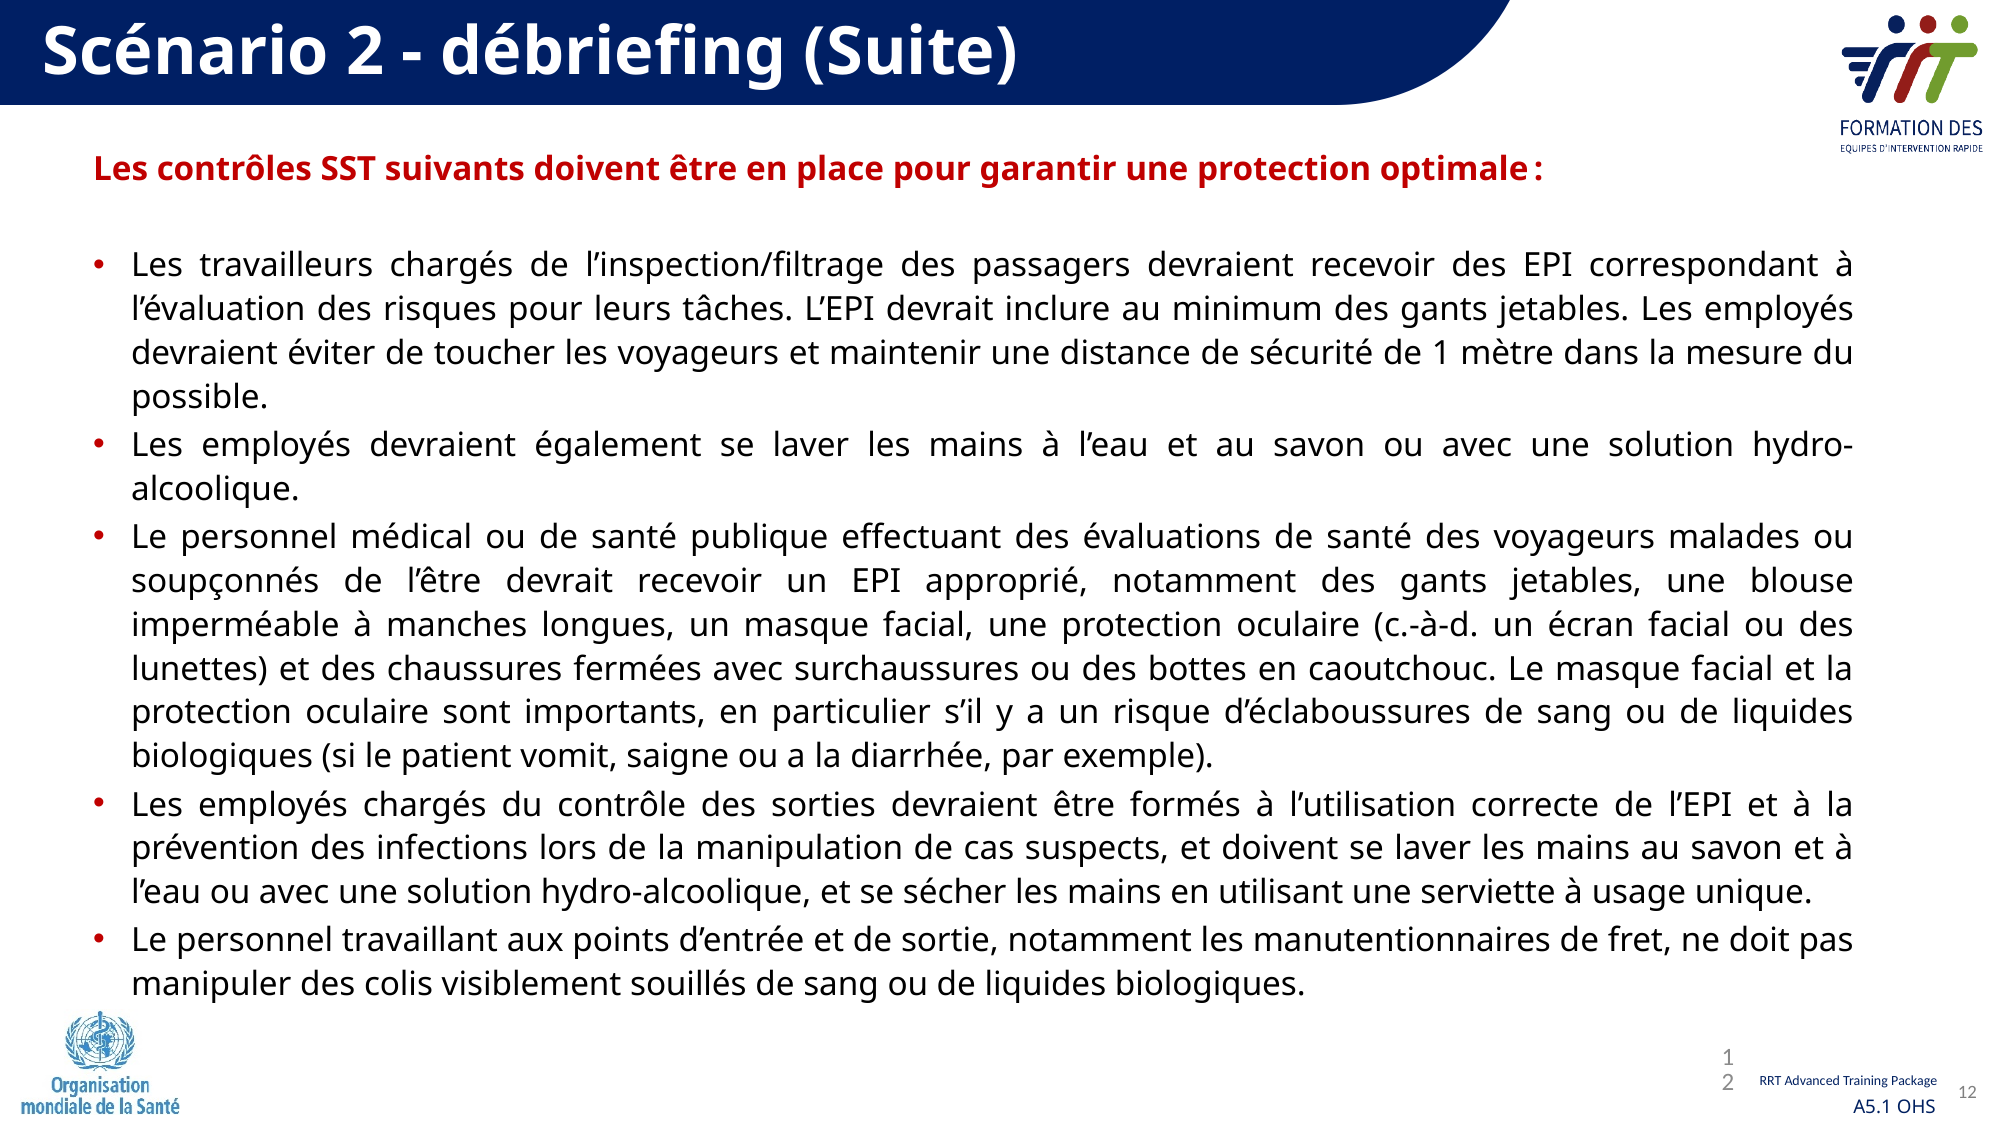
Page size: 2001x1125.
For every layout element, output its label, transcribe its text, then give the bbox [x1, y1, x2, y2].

picture [1840, 14, 1983, 154]
picture [20, 1009, 180, 1115]
list Les contrôles SST suivants doivent être en place pour garantir une protection optimale : Les travailleurs chargés de l’inspection/filtrage des passagers devraient recevoir des EPI correspondant à l’évaluation des risques pour leurs tâches. L’EPI devrait inclure au minimum des gants jetables. Les employés devraient éviter de toucher les voyageurs et maintenir une distance de sécurité de 1 mètre dans la mesure du possible. Les employés devraient également se laver les mains à l’eau et au savon ou avec une solution hydro-alcoolique. Le personnel médical ou de santé publique effectuant des évaluations de santé des voyageurs malades ou soupçonnés de l’être devrait recevoir un EPI approprié, notamment des gants jetables, une blouse imperméable à manches longues, un masque facial, une protection oculaire (c.-à-d. un écran facial ou des lunettes) et des chaussures fermées avec surchaussures ou des bottes en caoutchouc. Le masque facial et la protection oculaire sont importants, en particulier s’il y a un risque d’éclaboussures de sang ou de liquides biologiques (si le patient vomit, saigne ou a la diarrhée, par exemple). Les employés chargés du contrôle des sorties devraient être formés à l’utilisation correcte de l’EPI et à la prévention des infections lors de la manipulation de cas suspects, et doivent se laver les mains au savon et à l’eau ou avec une solution hydro-alcoolique, et se sécher les mains en utilisant une serviette à usage unique. Le personnel travaillant aux points d’entrée et de sortie, notamment les manutentionnaires de fret, ne doit pas manipuler des colis visiblement souillés de sang ou de liquides biologiques. [87, 137, 1863, 1039]
slide_number 12 [1706, 1038, 1750, 1073]
picture [0, 0, 1533, 105]
title Scénario 2 - débriefing (Suite) [37, 0, 1288, 101]
